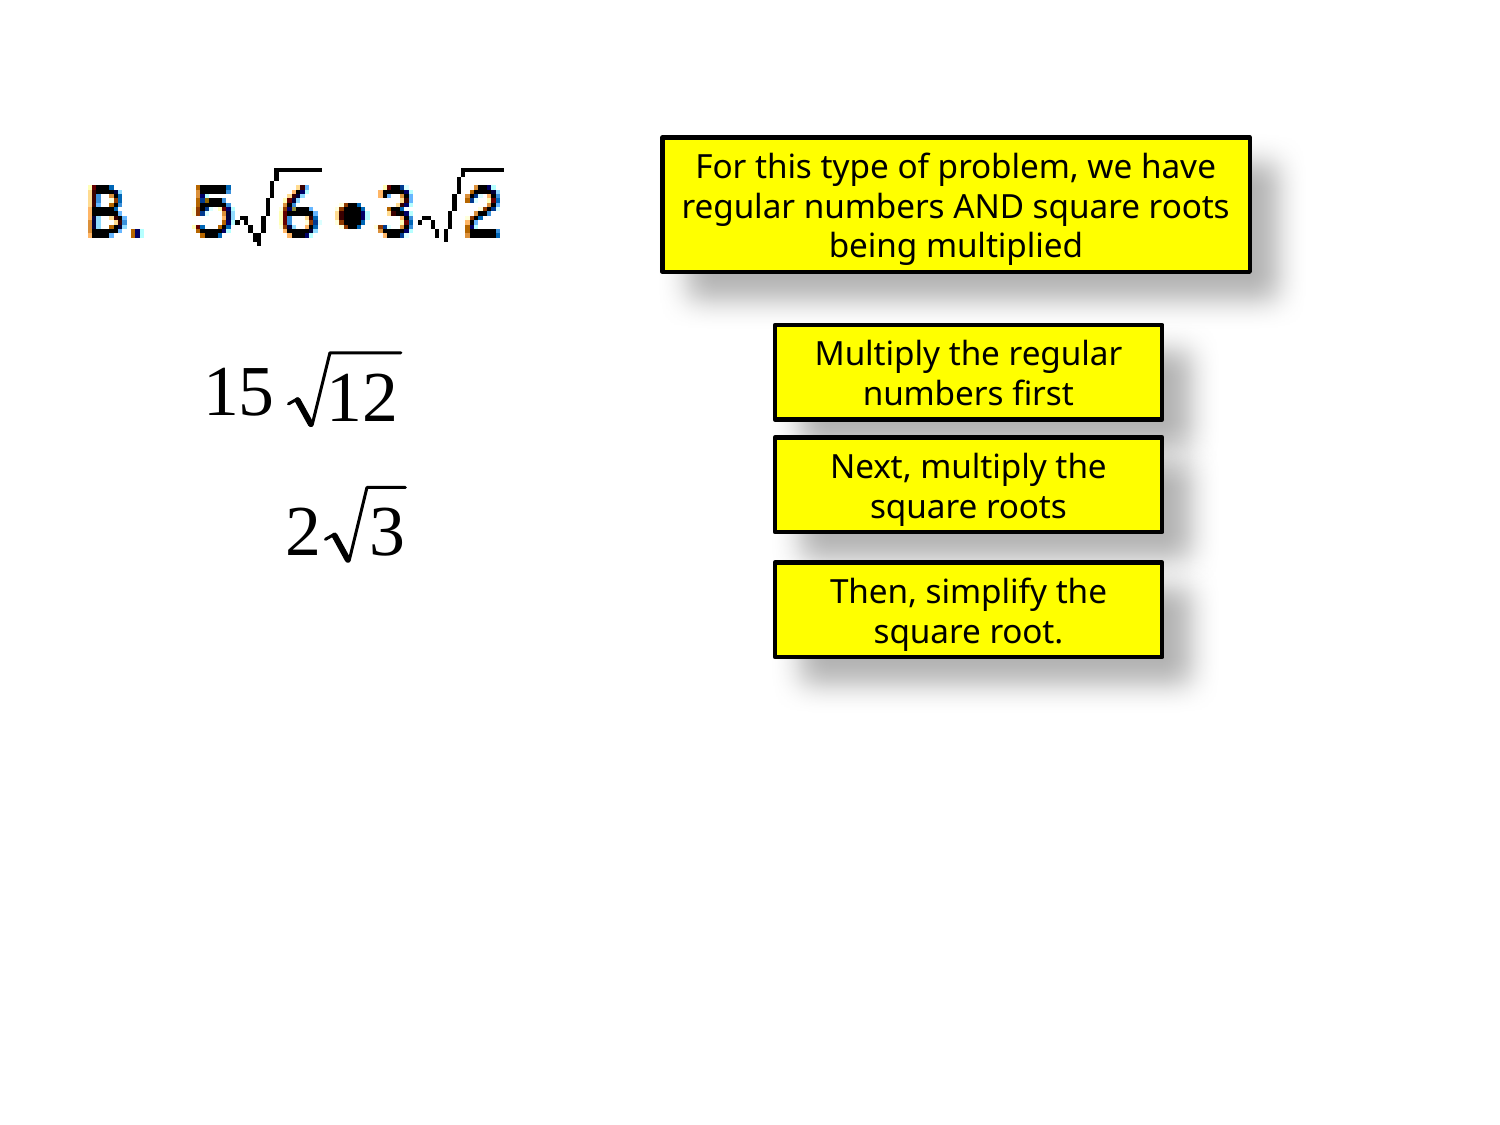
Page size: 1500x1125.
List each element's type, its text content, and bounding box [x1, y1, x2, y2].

text_box Multiply the regular numbers first [774, 324, 1163, 420]
picture [62, 112, 584, 326]
text_box Then, simplify the square root. [774, 562, 1163, 657]
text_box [199, 349, 269, 434]
text_box For this type of problem, we have regular numbers AND square roots being multiplied [662, 137, 1250, 272]
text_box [274, 471, 419, 580]
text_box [274, 337, 419, 440]
text_box Next, multiply the square roots [774, 437, 1163, 532]
